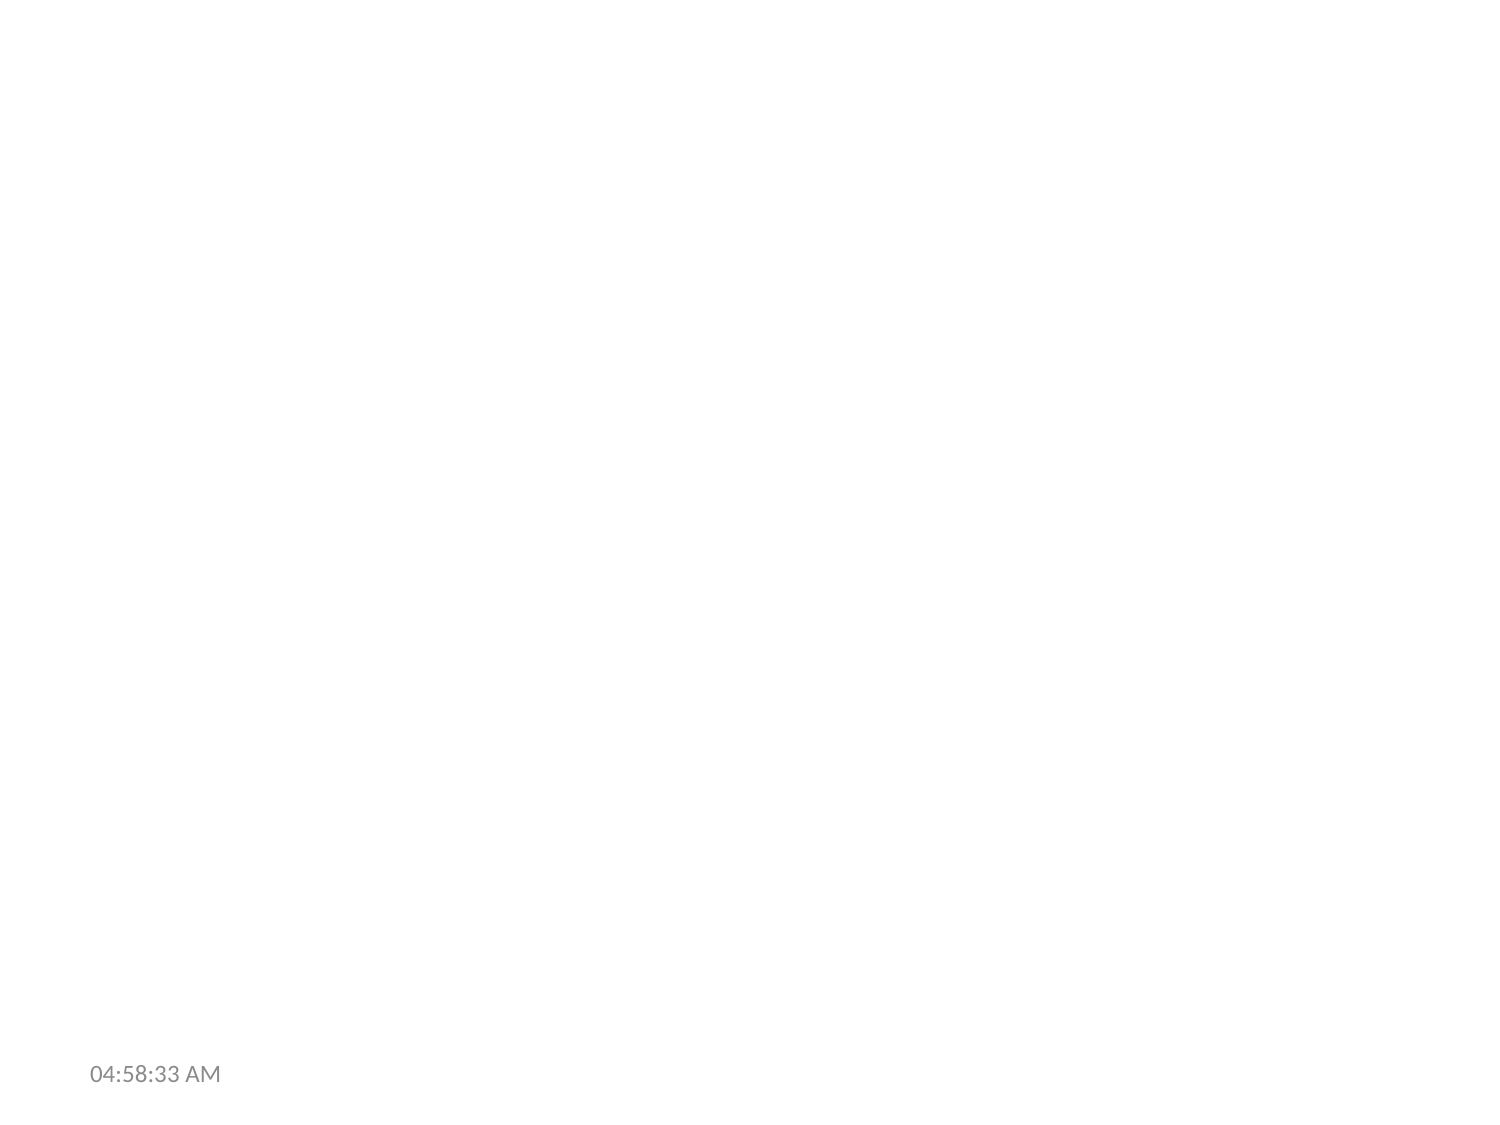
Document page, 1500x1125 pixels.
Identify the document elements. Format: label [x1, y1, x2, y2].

slide_number [75, 1042, 425, 1103]
